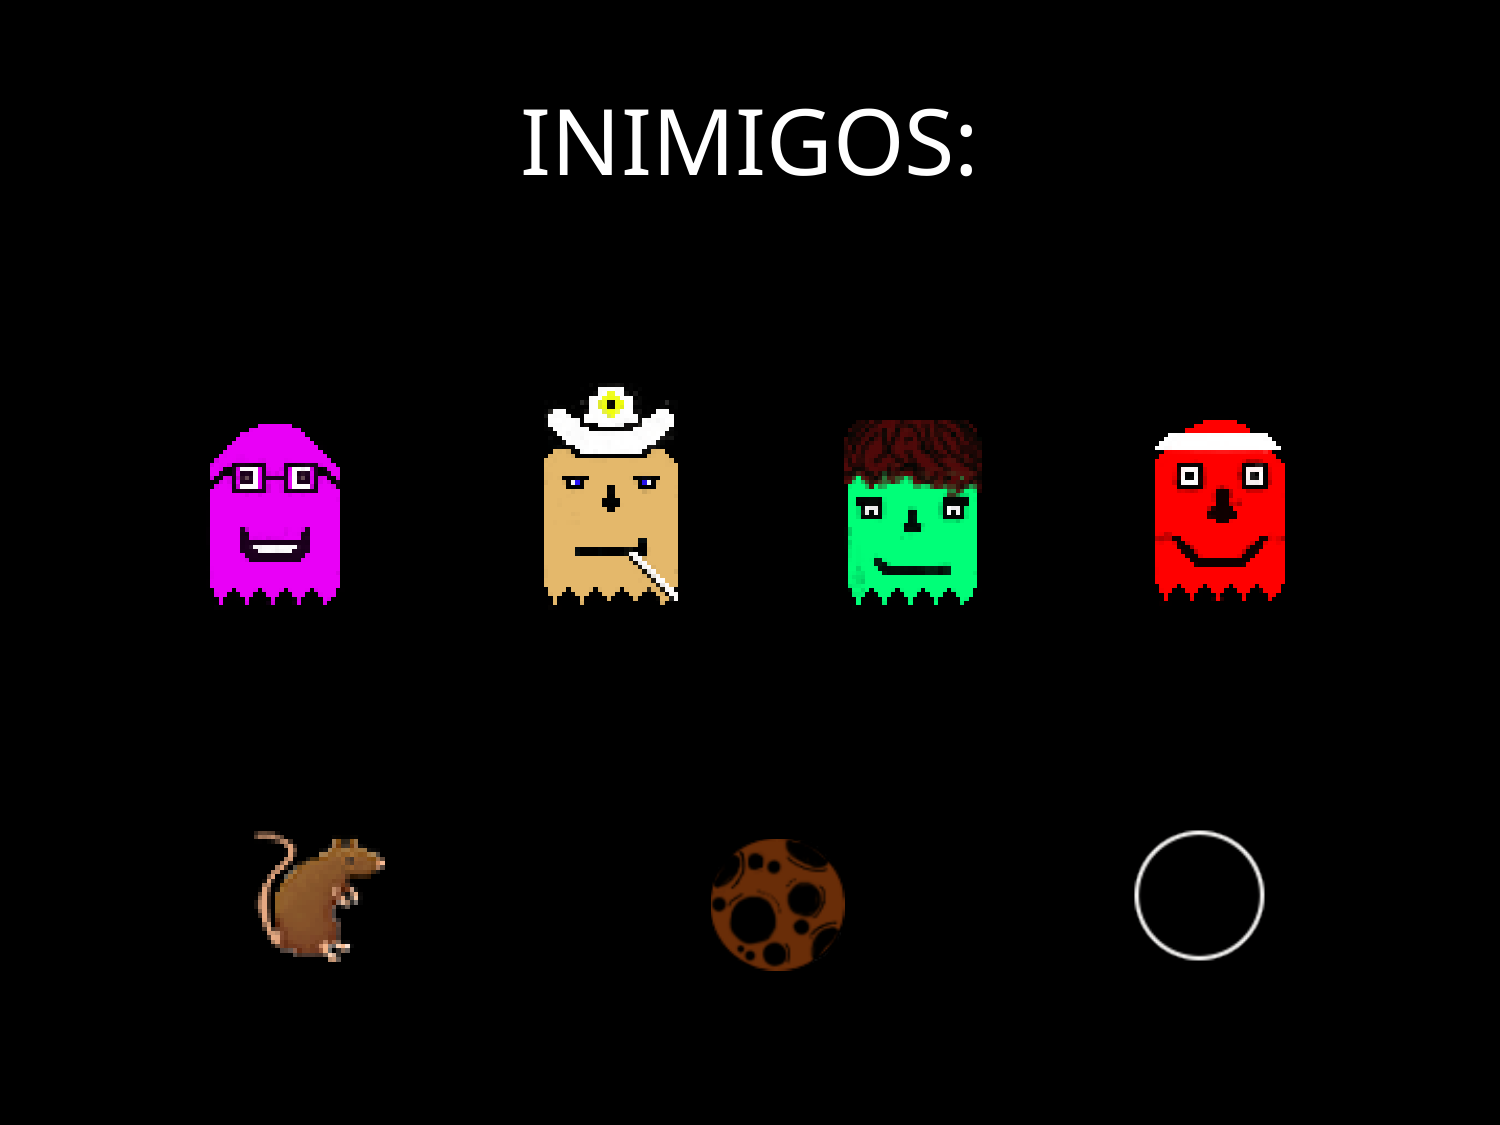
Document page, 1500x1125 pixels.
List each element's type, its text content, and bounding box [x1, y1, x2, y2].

title INIMIGOS: [75, 45, 1425, 233]
picture [1133, 829, 1268, 964]
picture [710, 839, 845, 971]
picture [1151, 416, 1290, 606]
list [540, 383, 683, 611]
picture [253, 831, 385, 962]
picture [206, 420, 345, 611]
picture [844, 420, 983, 611]
